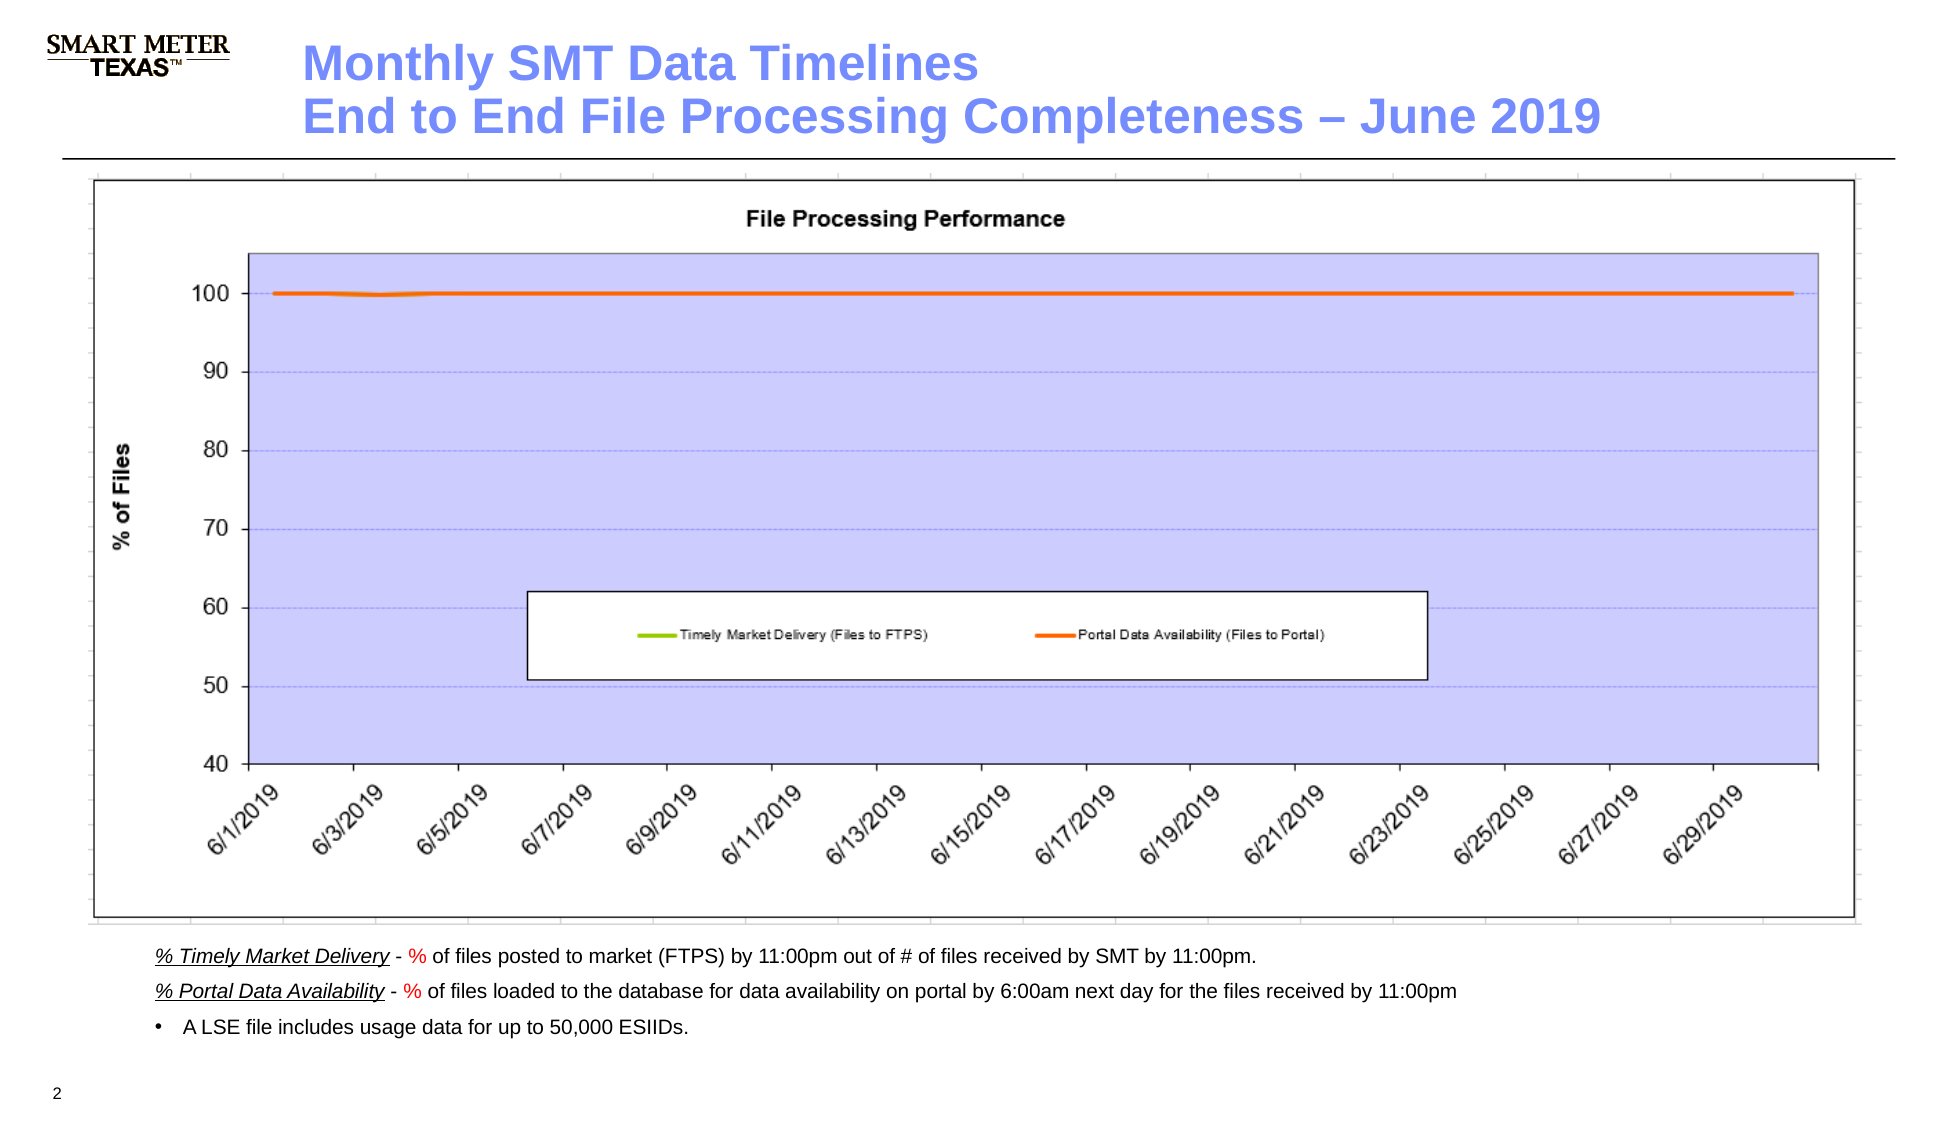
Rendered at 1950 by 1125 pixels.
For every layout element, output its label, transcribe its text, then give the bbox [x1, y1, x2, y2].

picture [33, 24, 238, 84]
slide_number 2 [37, 1074, 116, 1106]
text_box 2 [32, 1066, 248, 1120]
picture [88, 172, 1862, 926]
text_box % Timely Market Delivery - % of files posted to market (FTPS) by 11:00pm out of # of files received by SMT by 11:00pm. % Portal Data Availability - % of files loaded to the database for data availability on portal by 6:00am next day for the files received by 11:00pm A LSE file includes usage data for up to 50,000 ESIIDs. [140, 899, 1888, 1046]
title Monthly SMT Data Timelines End to End File Processing Completeness – June 2019 [287, 49, 1863, 133]
